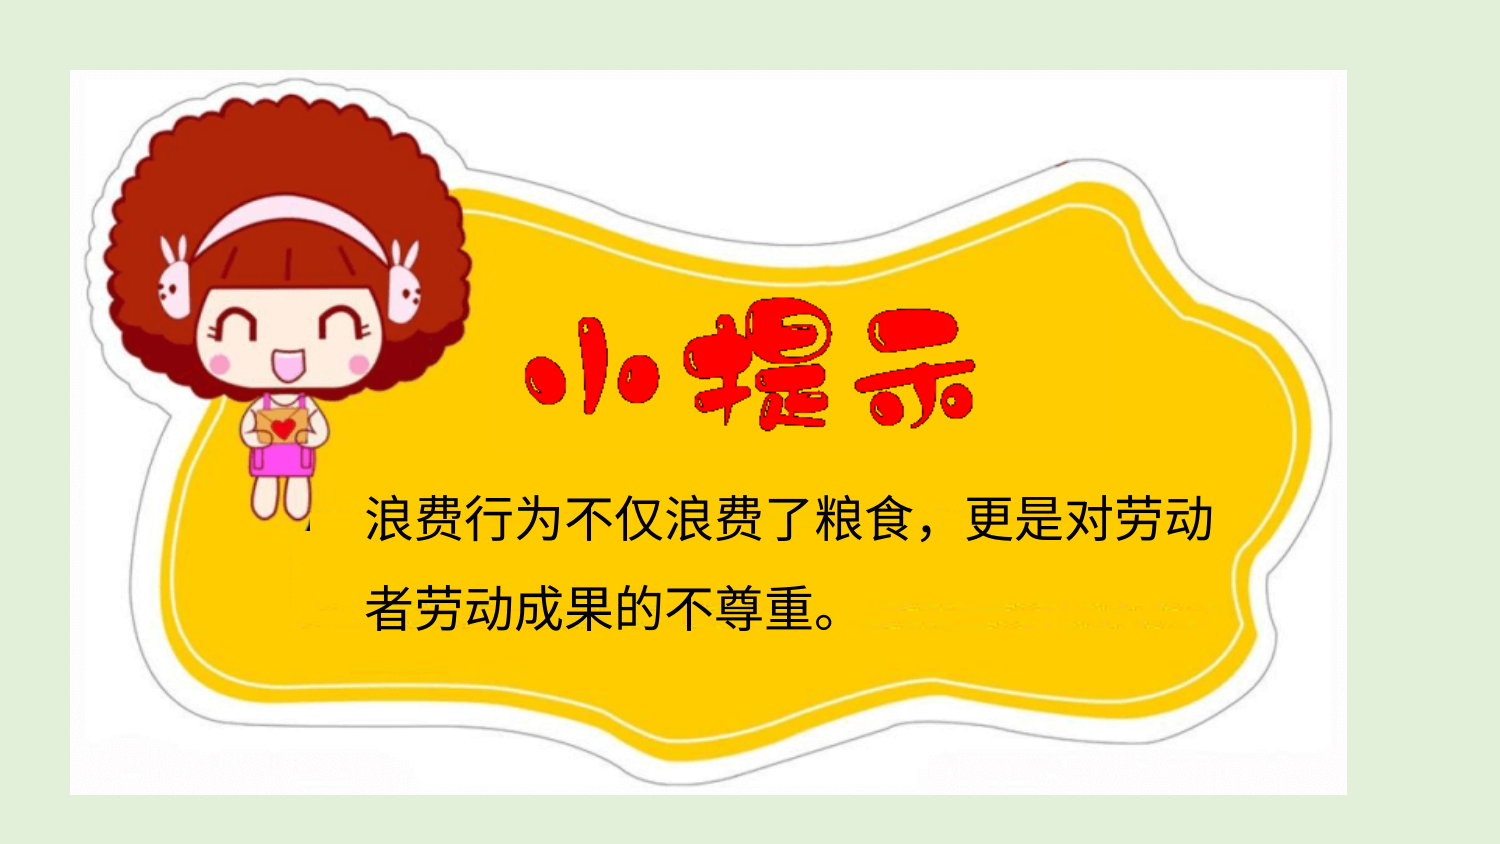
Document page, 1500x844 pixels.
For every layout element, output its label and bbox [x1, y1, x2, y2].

text_box [70, 70, 1347, 795]
picture [479, 233, 1500, 506]
